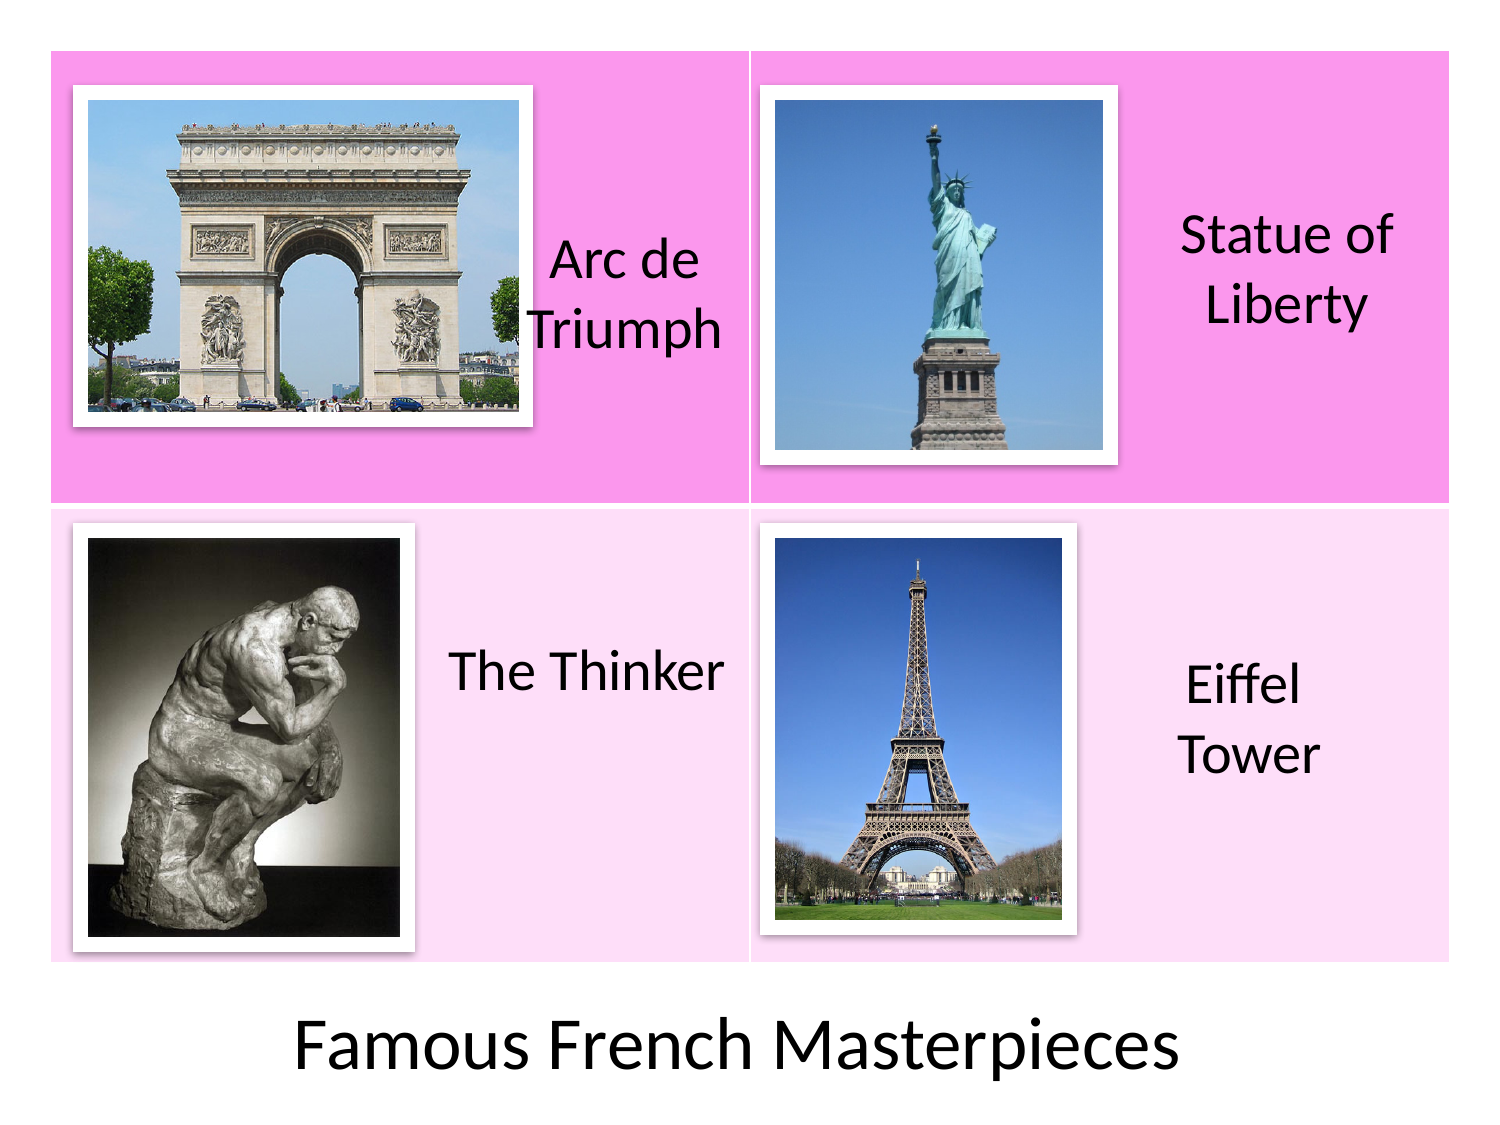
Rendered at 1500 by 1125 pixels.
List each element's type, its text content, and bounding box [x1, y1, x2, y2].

table_cell [751, 509, 1449, 962]
text_box Famous French Masterpieces [137, 987, 1338, 1093]
text_box Statue of Liberty [1107, 187, 1475, 343]
table_cell [51, 509, 749, 962]
table_header [51, 51, 749, 503]
text_box The Thinker [404, 624, 769, 710]
picture [87, 99, 519, 413]
text_box Eiffel Tower [1083, 637, 1438, 793]
text_box Arc de Triumph [522, 212, 755, 368]
picture [774, 537, 1063, 921]
picture [87, 537, 401, 938]
table_header [751, 343, 1449, 503]
table_header [751, 51, 1449, 212]
picture [774, 99, 1104, 451]
